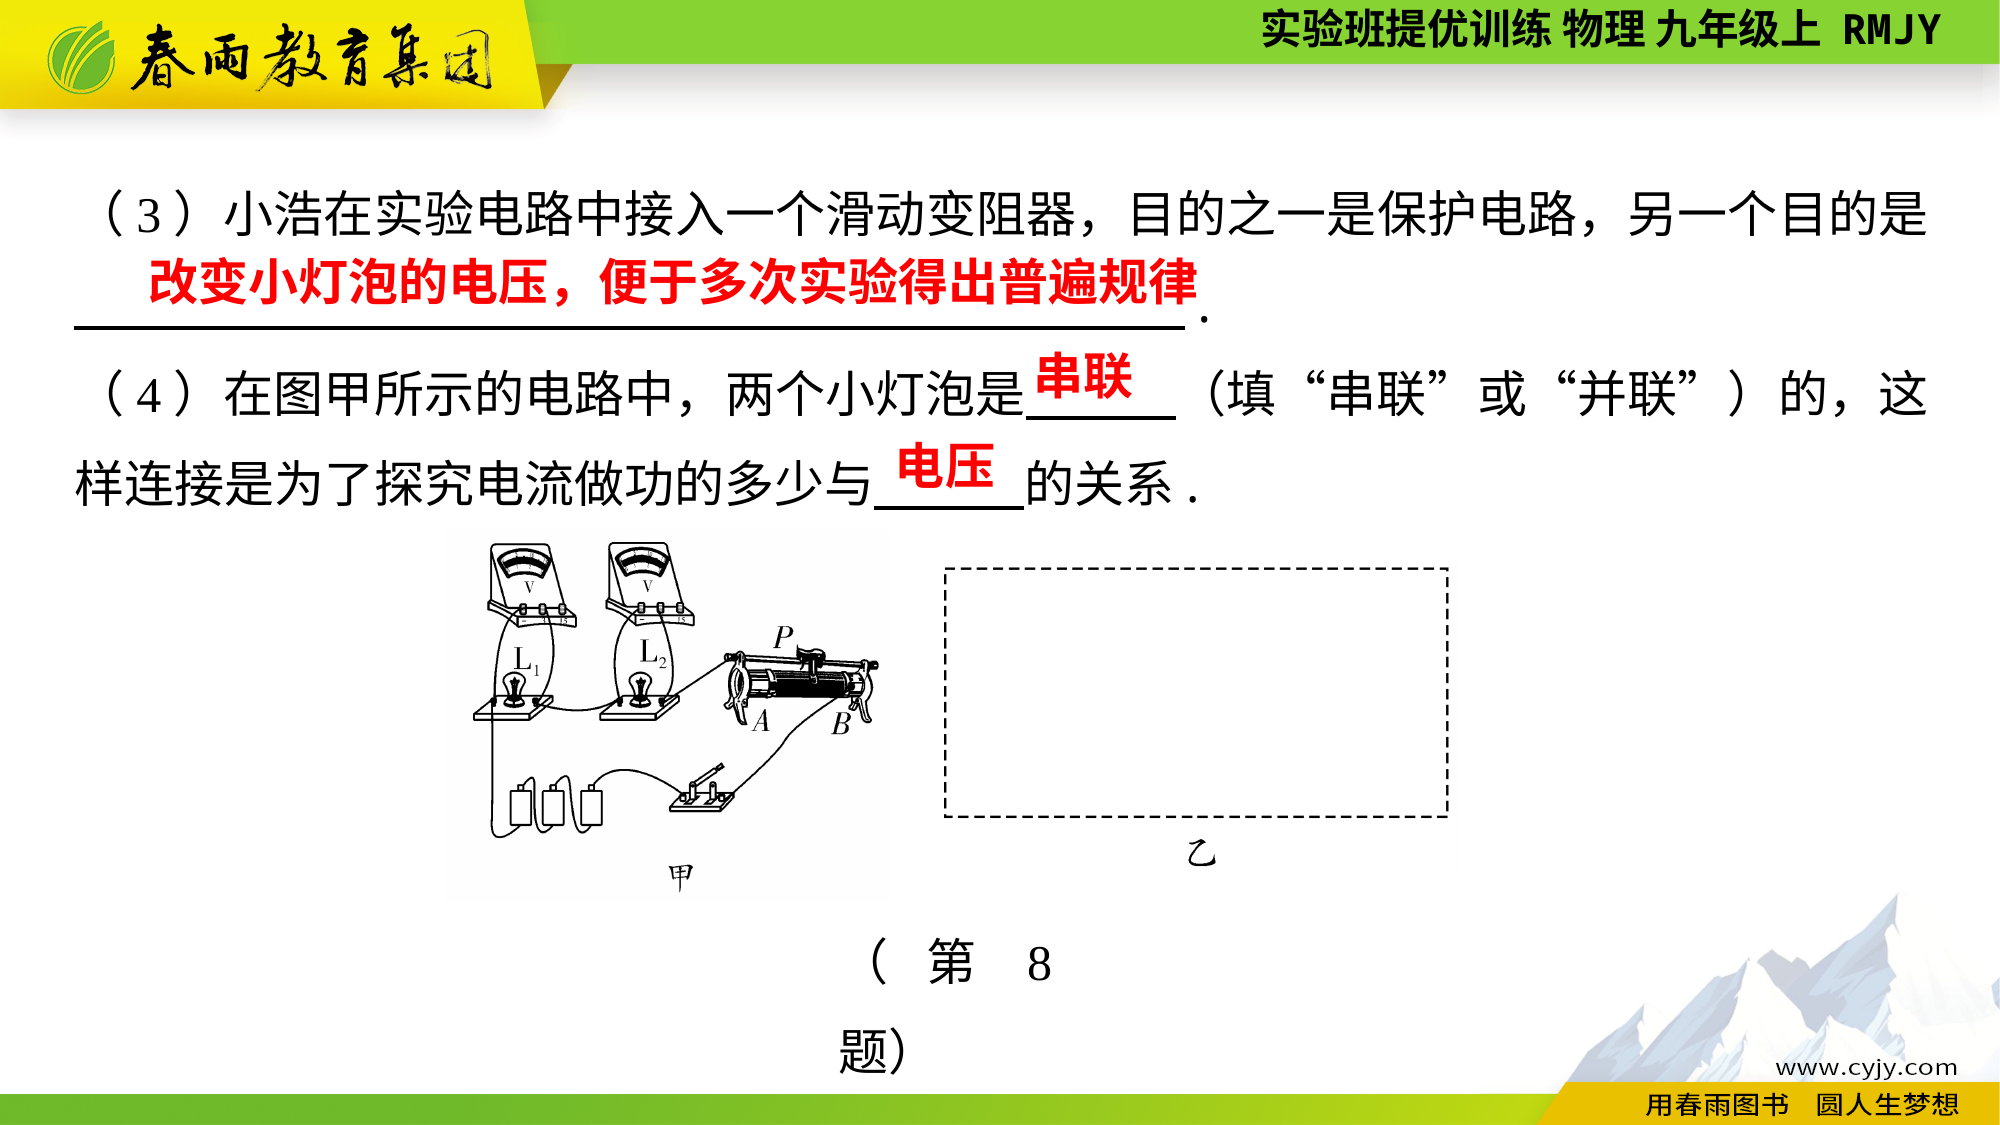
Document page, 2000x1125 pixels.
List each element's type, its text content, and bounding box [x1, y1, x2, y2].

text_box 改变小灯泡的电压，便于多次实验得出普遍规律 [133, 243, 1244, 319]
text_box 串联 [1019, 336, 1149, 412]
list （3）小浩在实验电路中接入一个滑动变阻器，目的之一是保护电路，另一个目的是 . （4）在图甲所示的电路中，两个小灯泡是 （填“串联”或“并联”）的，这样连接是为了探究电流做功的多少与 的关系. [59, 144, 1944, 524]
text_box 电压 [880, 426, 1010, 502]
picture [0, 0, 2000, 1125]
text_box （第8题） [824, 893, 1079, 999]
